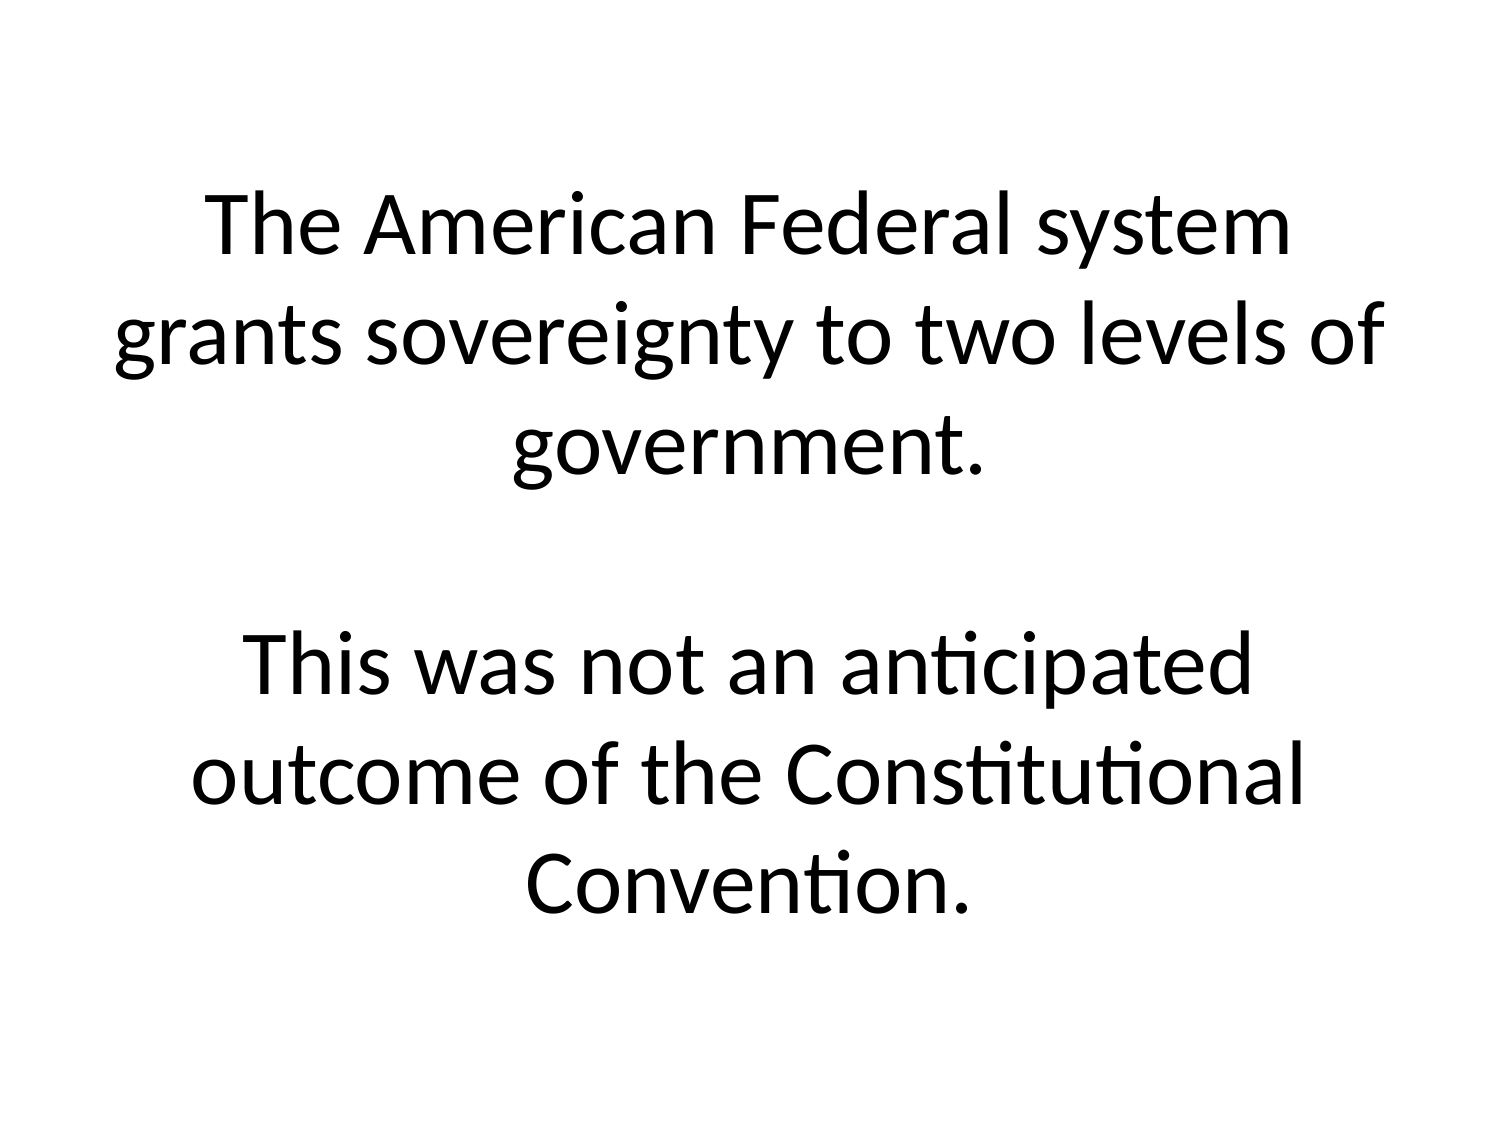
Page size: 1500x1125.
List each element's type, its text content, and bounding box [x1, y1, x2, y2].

title The American Federal system grants sovereignty to two levels of government. This was not an anticipated outcome of the Constitutional Convention. [74, 44, 1426, 1051]
